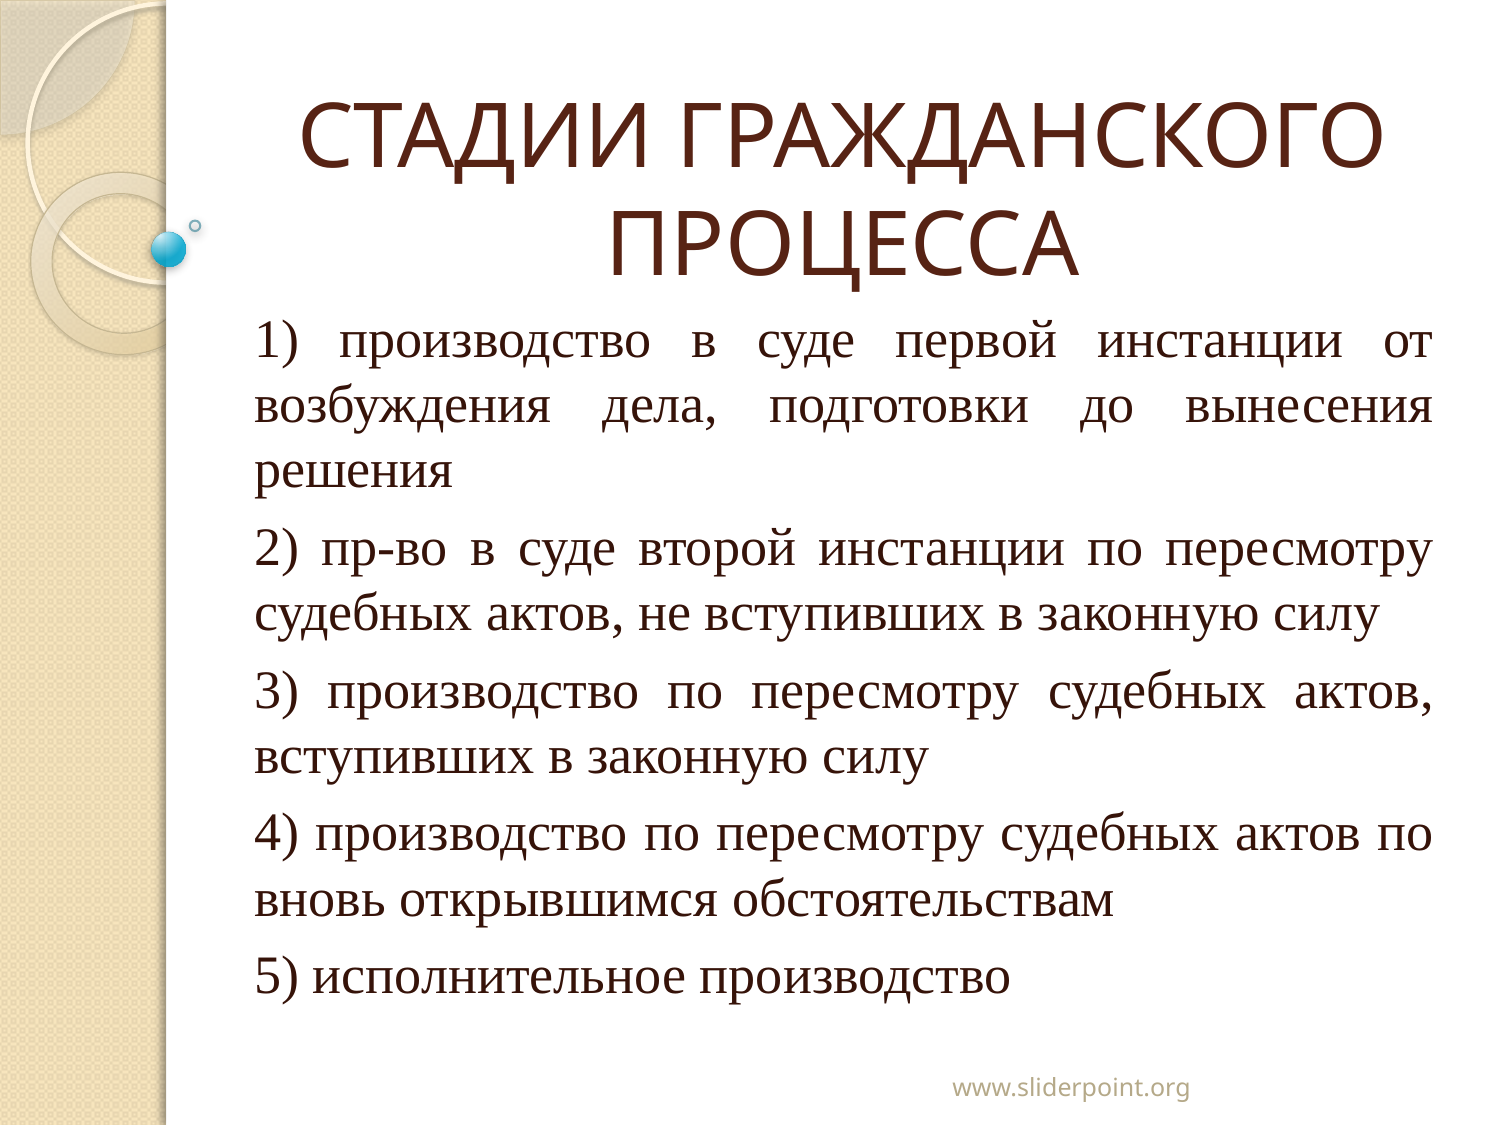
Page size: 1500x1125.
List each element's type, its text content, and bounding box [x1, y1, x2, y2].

title СТАДИИ ГРАЖДАНСКОГО ПРОЦЕССА [234, 59, 1450, 301]
subtitle 1) производство в суде первой инстанции от возбуждения дела, подготовки до вынесения решения 2) пр-во в суде второй инстанции по пересмотру судебных актов, не вступивших в законную силу 3) производство по пересмотру судебных актов, вступивших в законную силу 4) производство по пересмотру судебных актов по вновь открывшимся обстоятельствам 5) исполнительное производство [234, 303, 1450, 1083]
footer www.sliderpoint.org [937, 1034, 1413, 1113]
